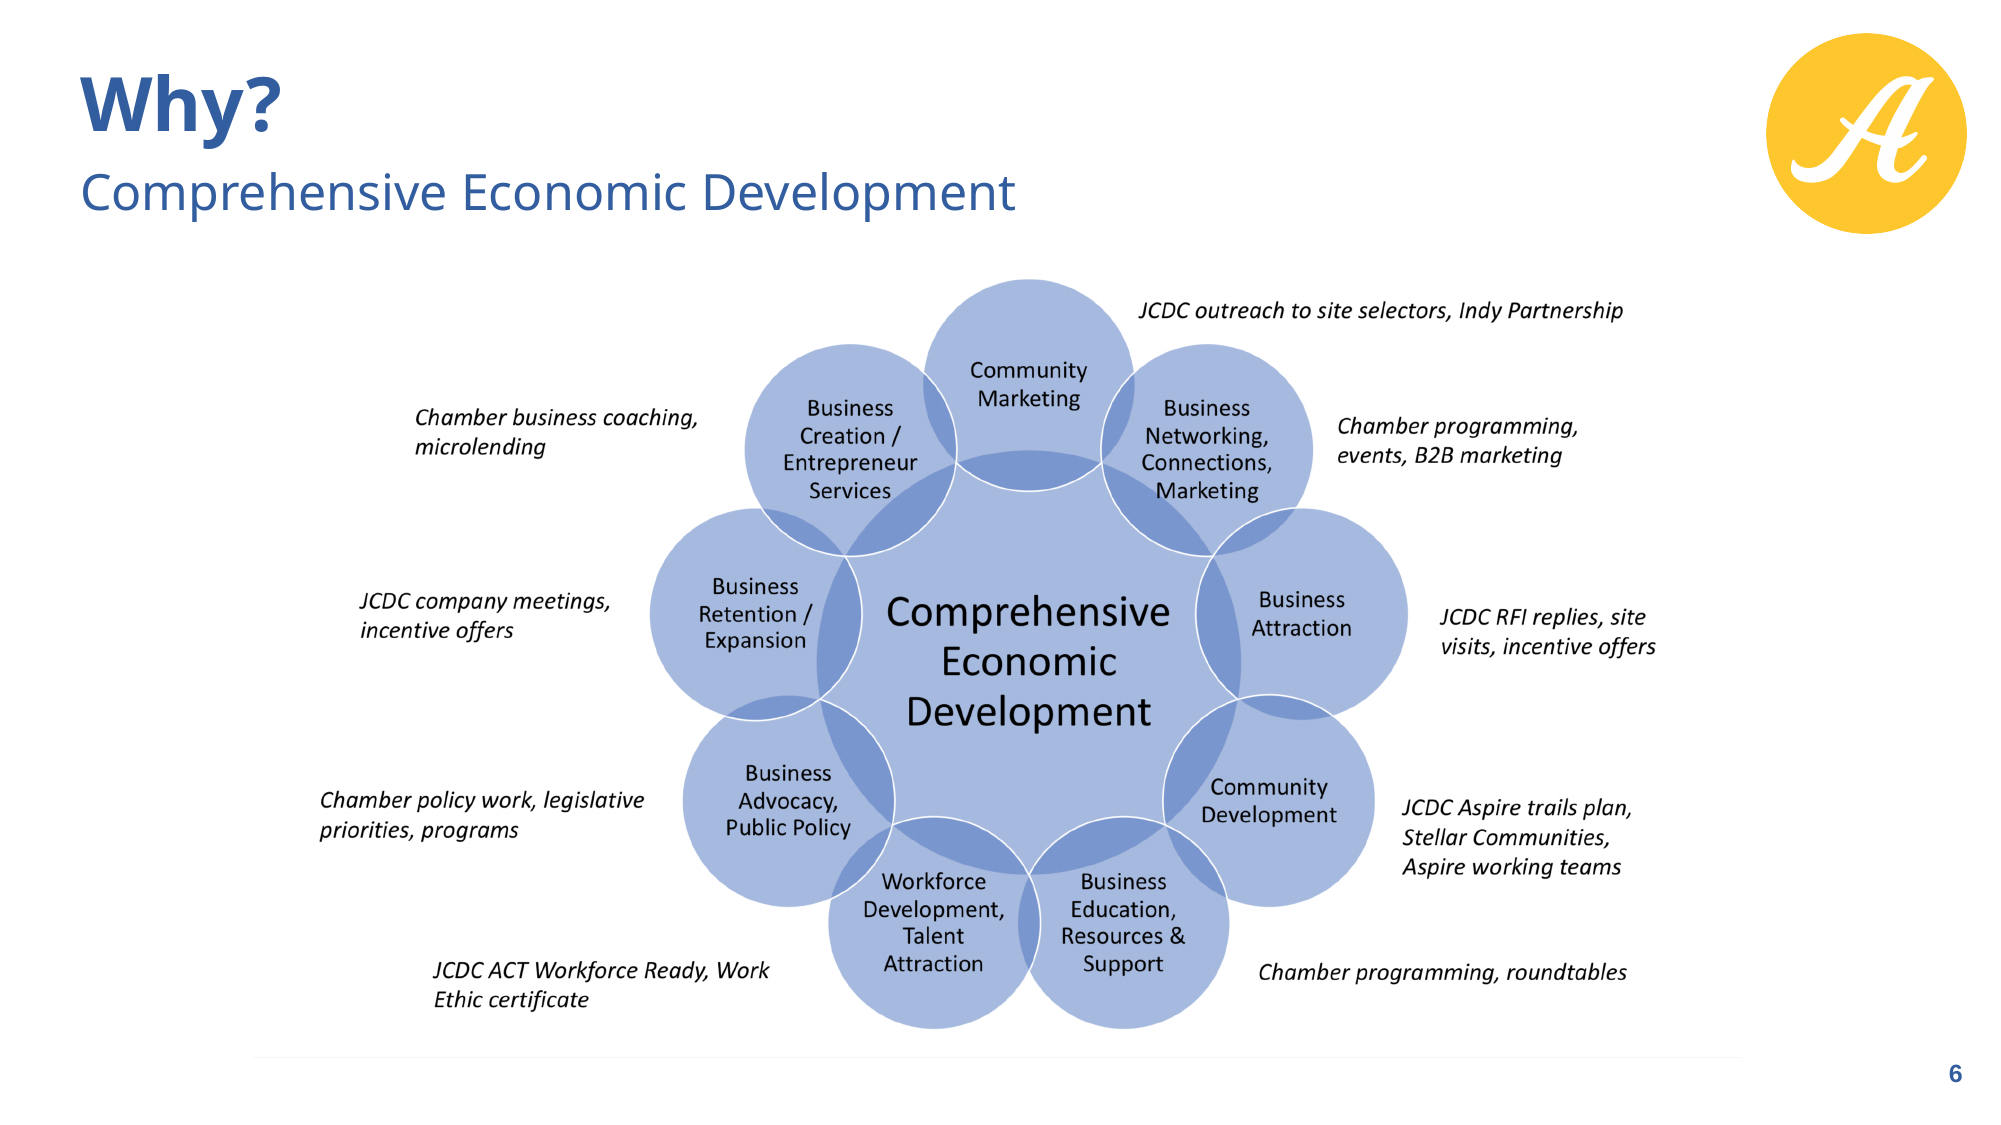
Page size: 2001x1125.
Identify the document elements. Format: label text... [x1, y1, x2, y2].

picture [1766, 33, 1967, 234]
title Why? [64, 22, 1863, 156]
slide_number 6 [1527, 1042, 1978, 1103]
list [253, 272, 1743, 1058]
list Comprehensive Economic Development [64, 159, 1863, 230]
